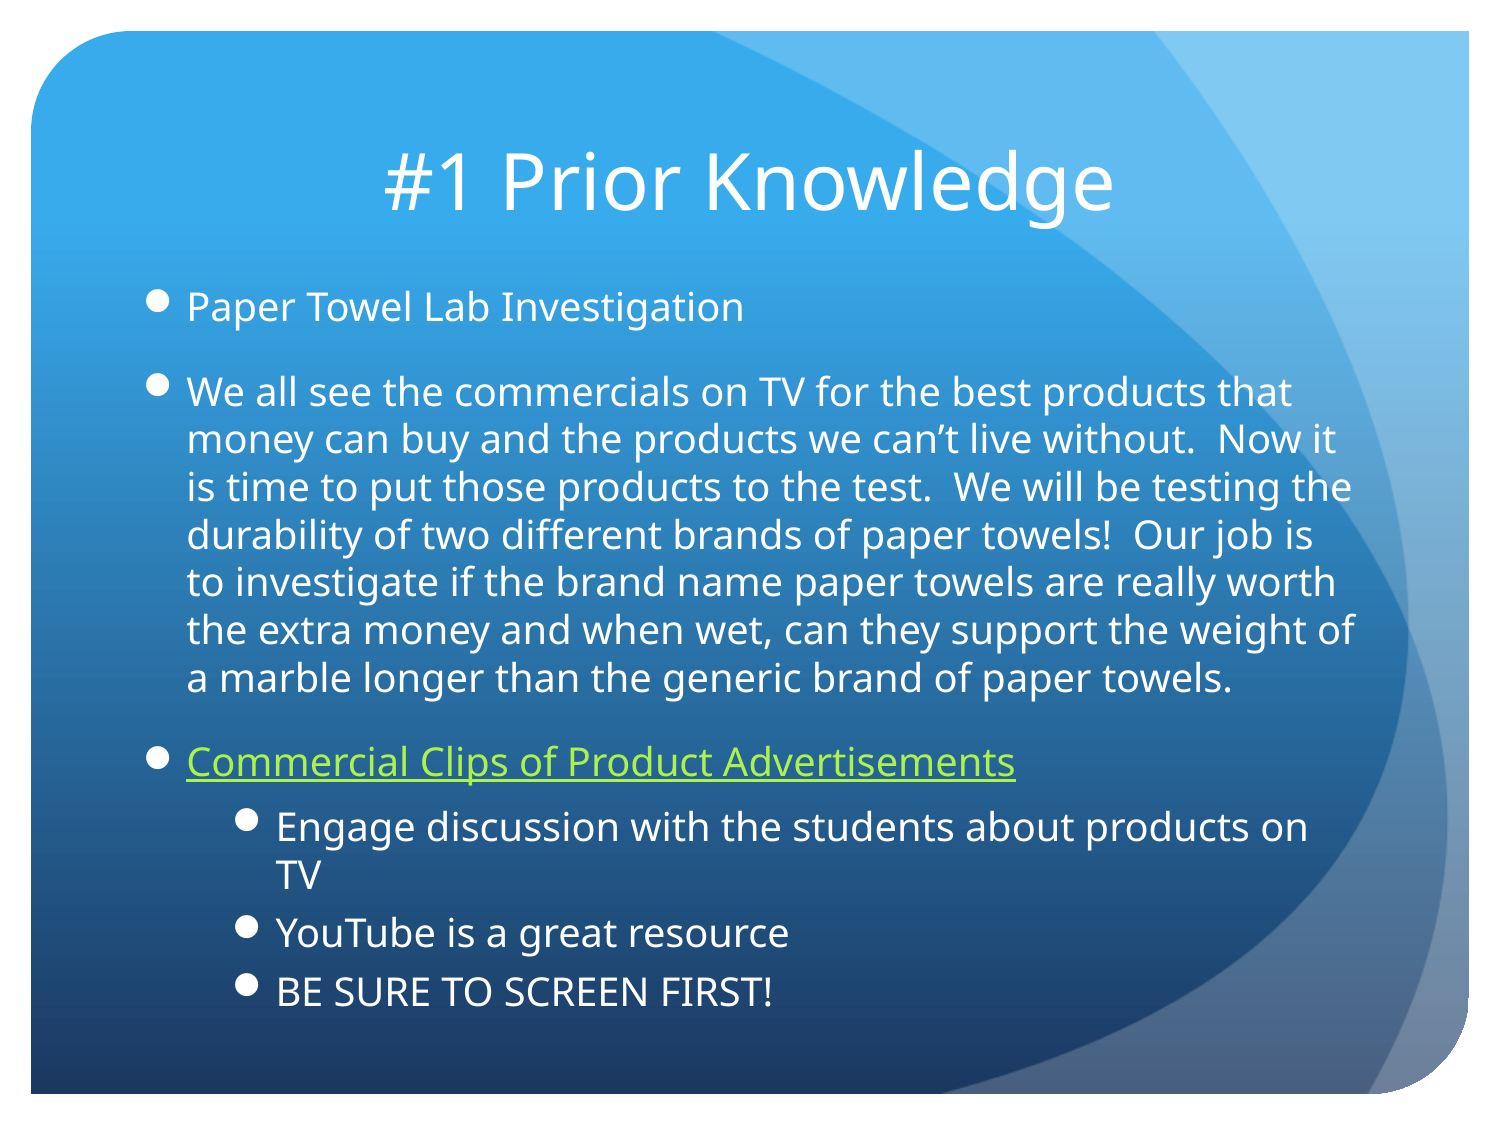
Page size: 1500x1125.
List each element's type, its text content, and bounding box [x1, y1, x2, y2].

picture [24, 30, 1473, 1094]
title #1 Prior Knowledge [127, 62, 1372, 234]
list Paper Towel Lab Investigation We all see the commercials on TV for the best products that money can buy and the products we can’t live without. Now it is time to put those products to the test. We will be testing the durability of two different brands of paper towels! Our job is to investigate if the brand name paper towels are really worth the extra money and when wet, can they support the weight of a marble longer than the generic brand of paper towels. Commercial Clips of Product Advertisements Engage discussion with the students about products on TV YouTube is a great resource BE SURE TO SCREEN FIRST! [127, 274, 1372, 1071]
